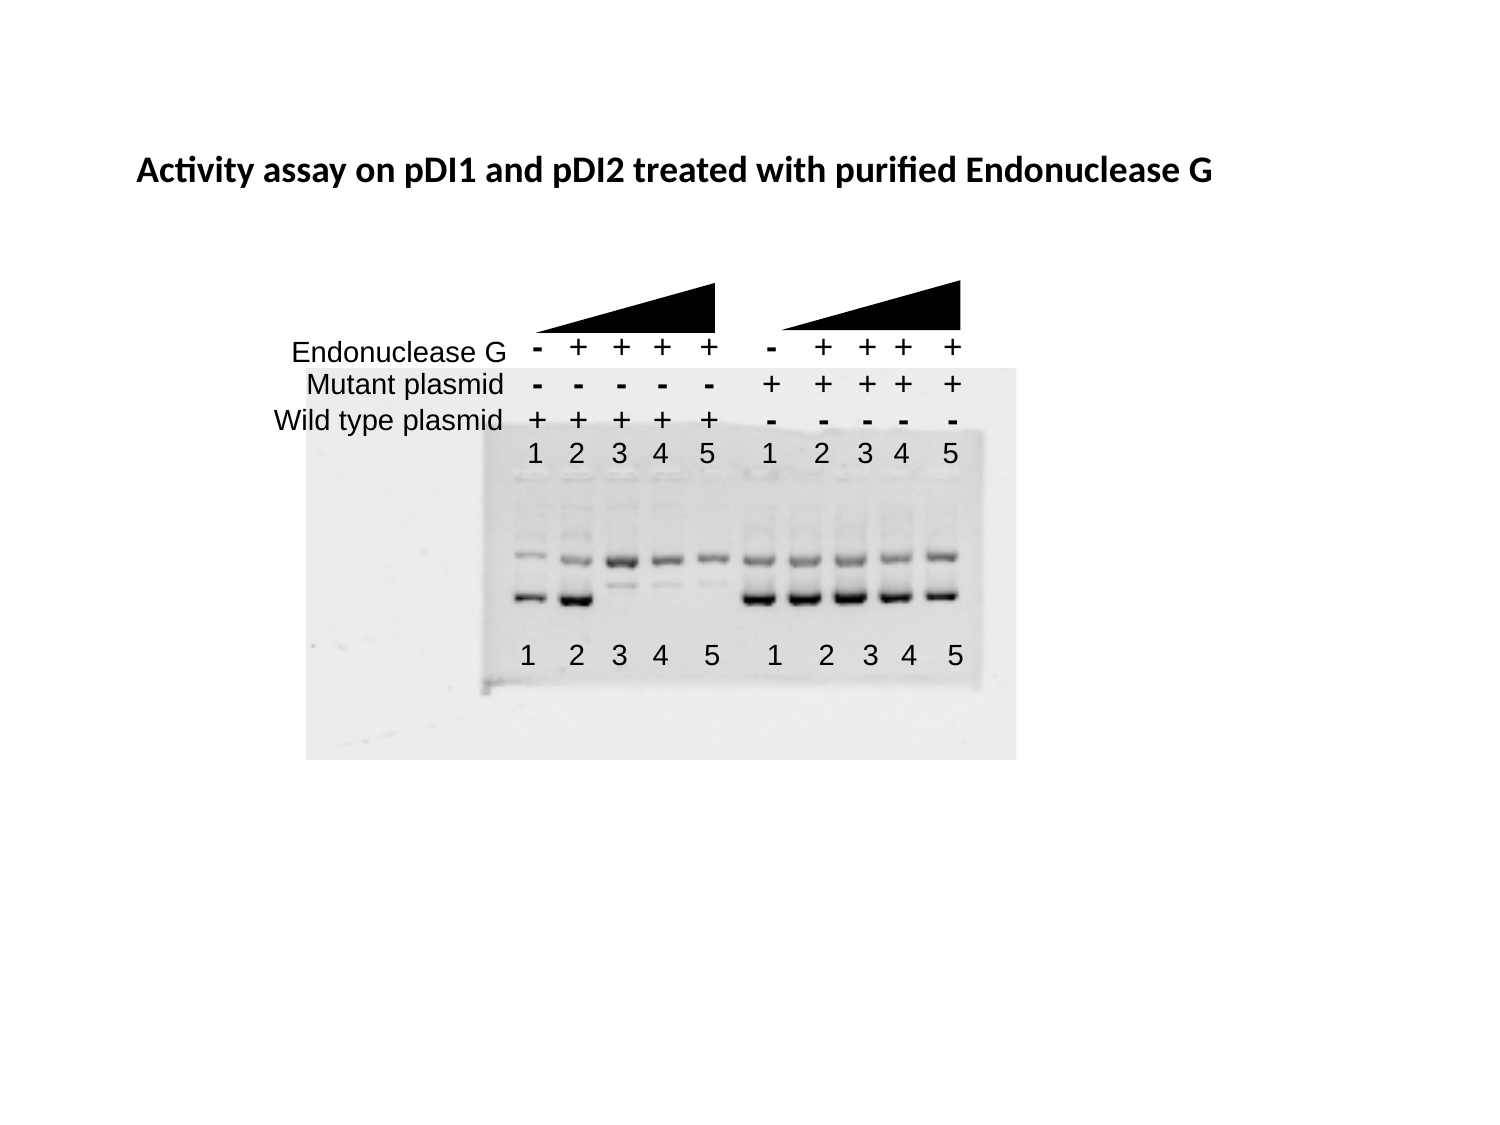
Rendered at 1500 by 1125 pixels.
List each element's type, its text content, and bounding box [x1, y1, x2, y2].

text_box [273, 280, 1017, 760]
text_box Activity assay on pDI1 and pDI2 treated with purified Endonuclease G [121, 137, 1230, 198]
